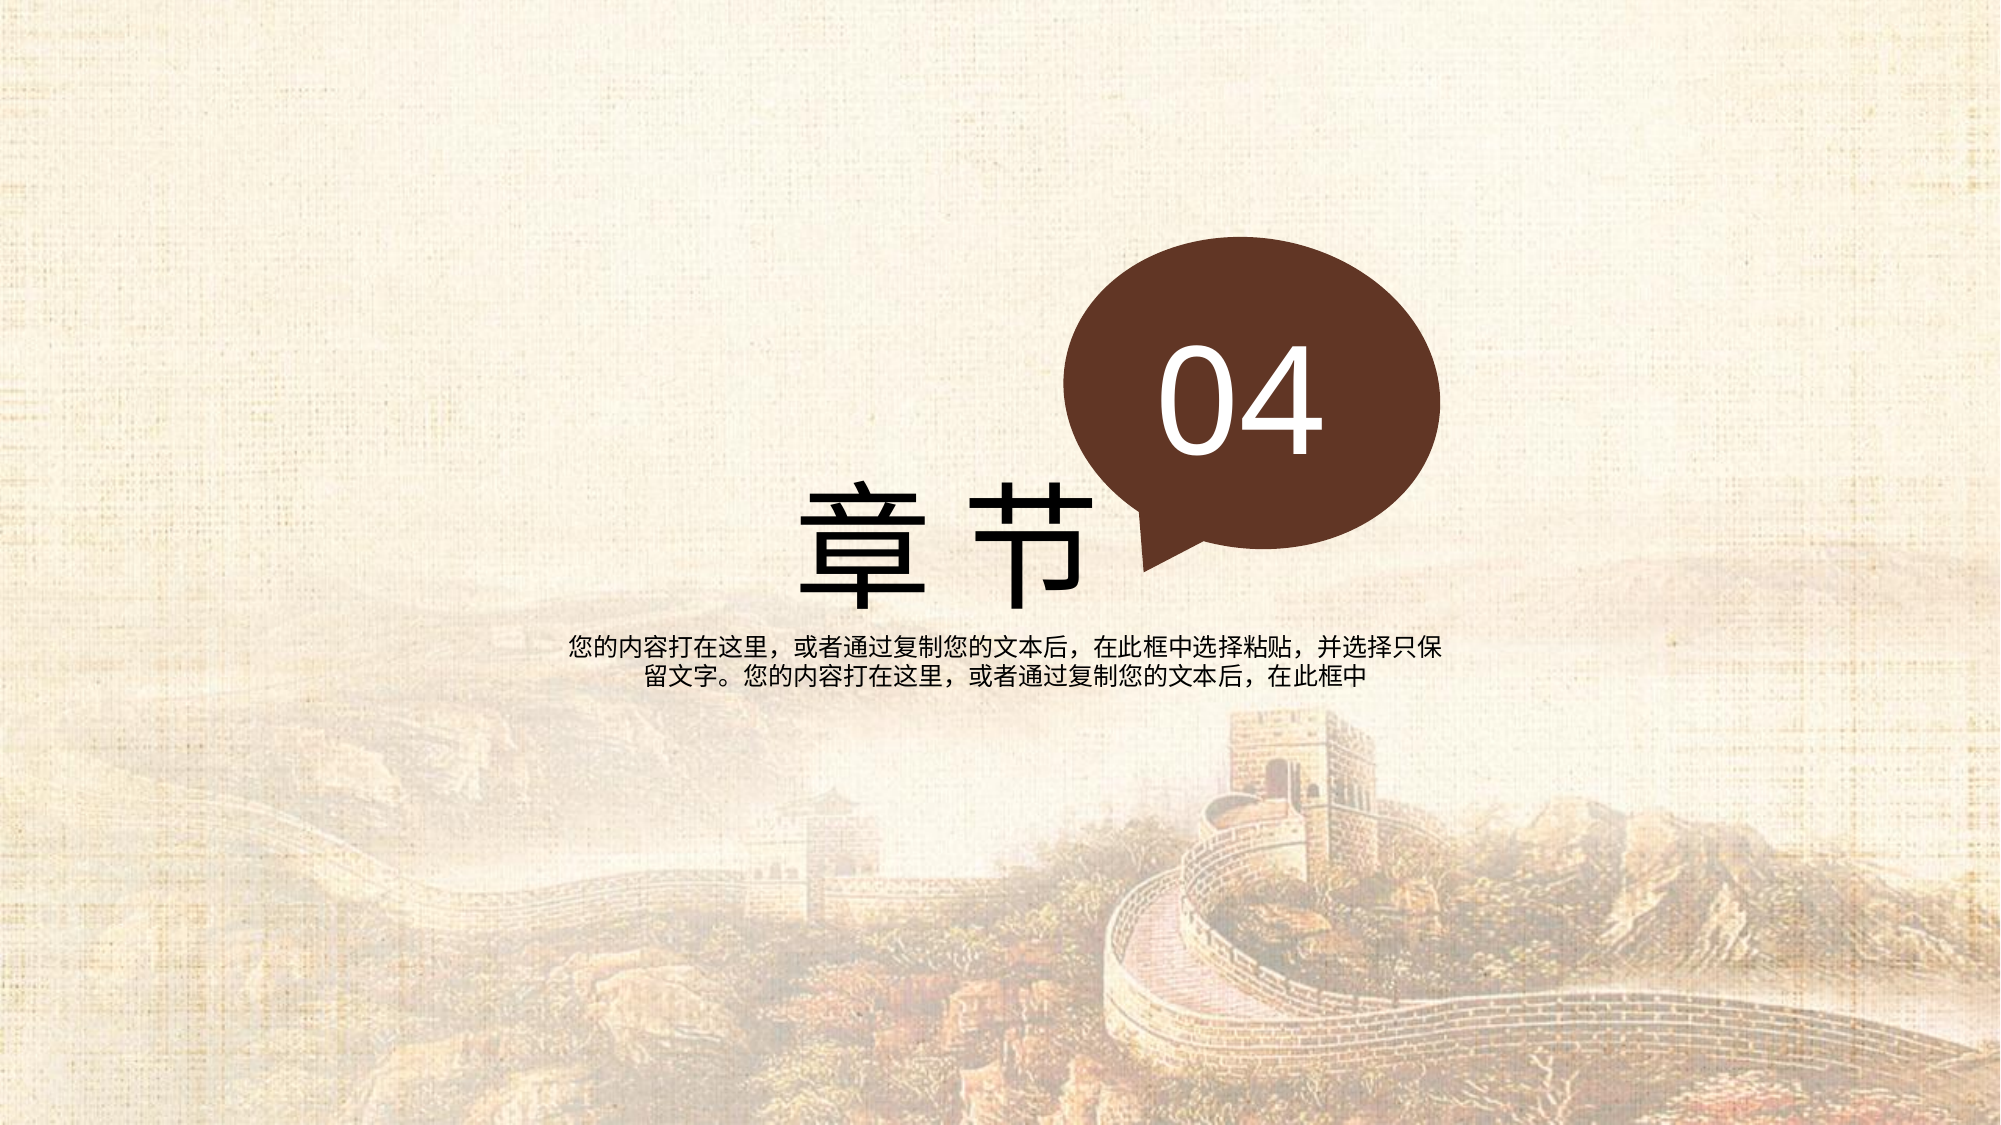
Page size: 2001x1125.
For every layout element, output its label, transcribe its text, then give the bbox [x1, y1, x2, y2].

picture [0, 0, 2001, 1125]
text_box [1193, 492, 1406, 551]
text_box 您的内容打在这里，或者通过复制您的文本后，在此框中选择粘贴，并选择只保留文字。您的内容打在这里，或者通过复制您的文本后，在此框中 [549, 623, 1463, 699]
text_box 04 [1139, 297, 1552, 492]
text_box [1062, 235, 1395, 454]
text_box 章 节 [780, 454, 1193, 623]
